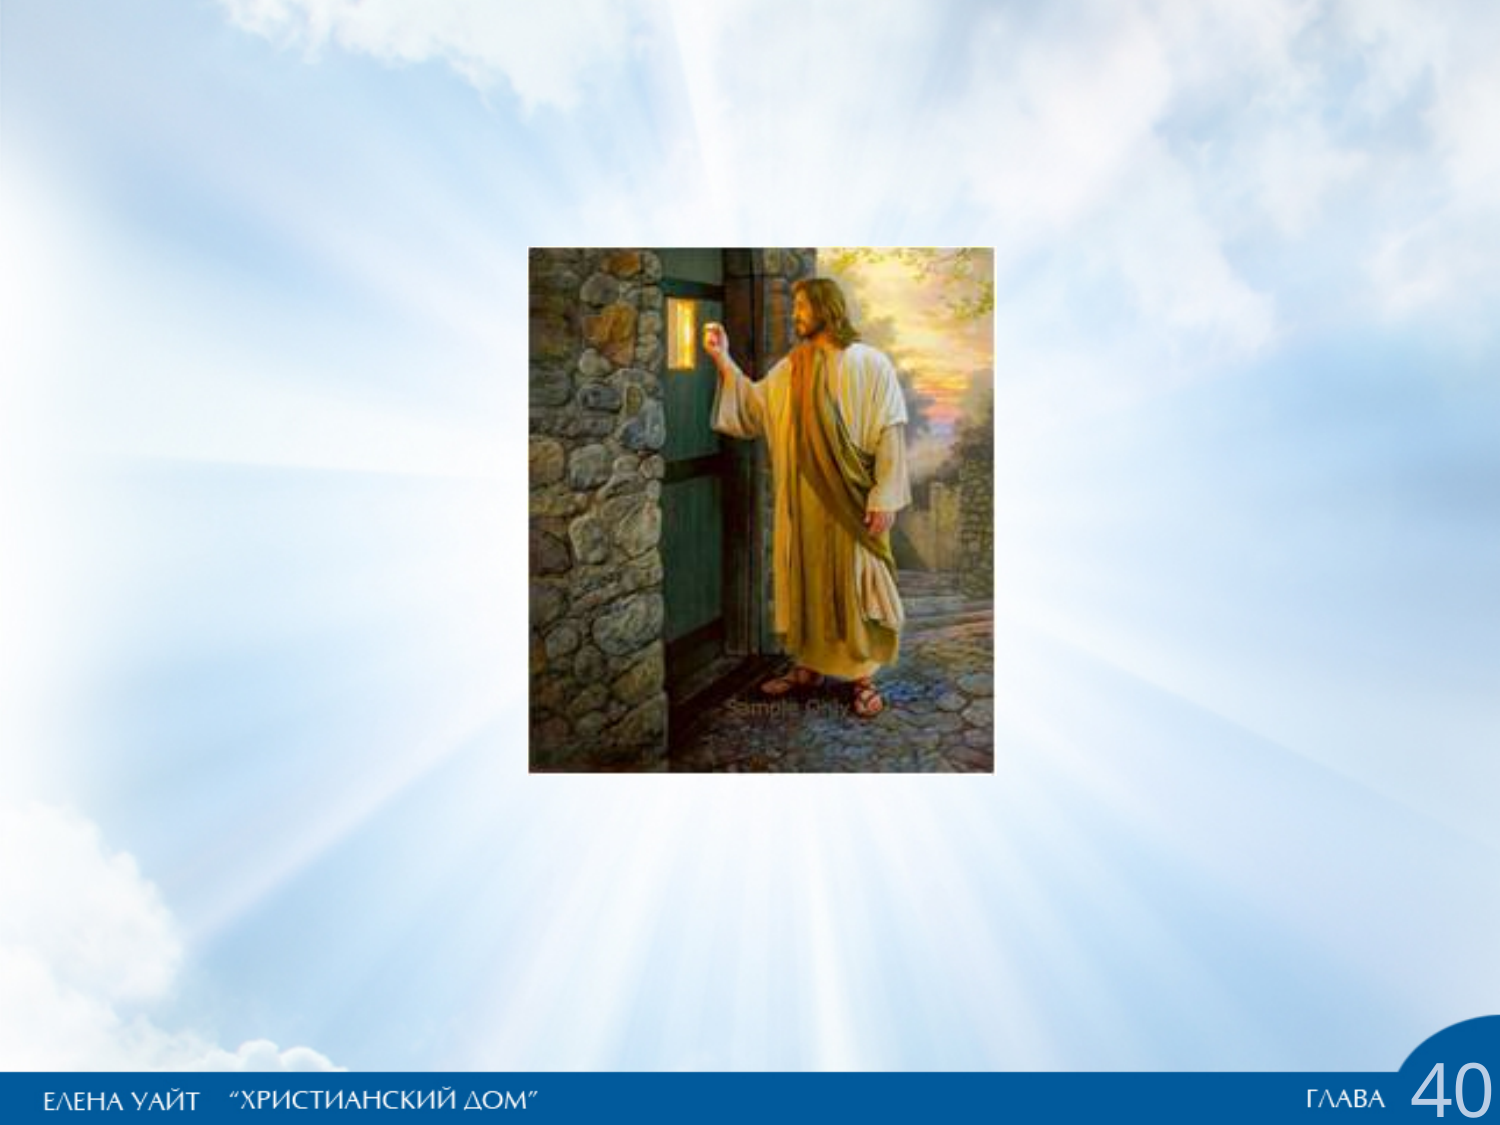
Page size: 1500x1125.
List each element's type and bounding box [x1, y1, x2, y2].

picture [0, 0, 1500, 1125]
list [527, 245, 997, 776]
